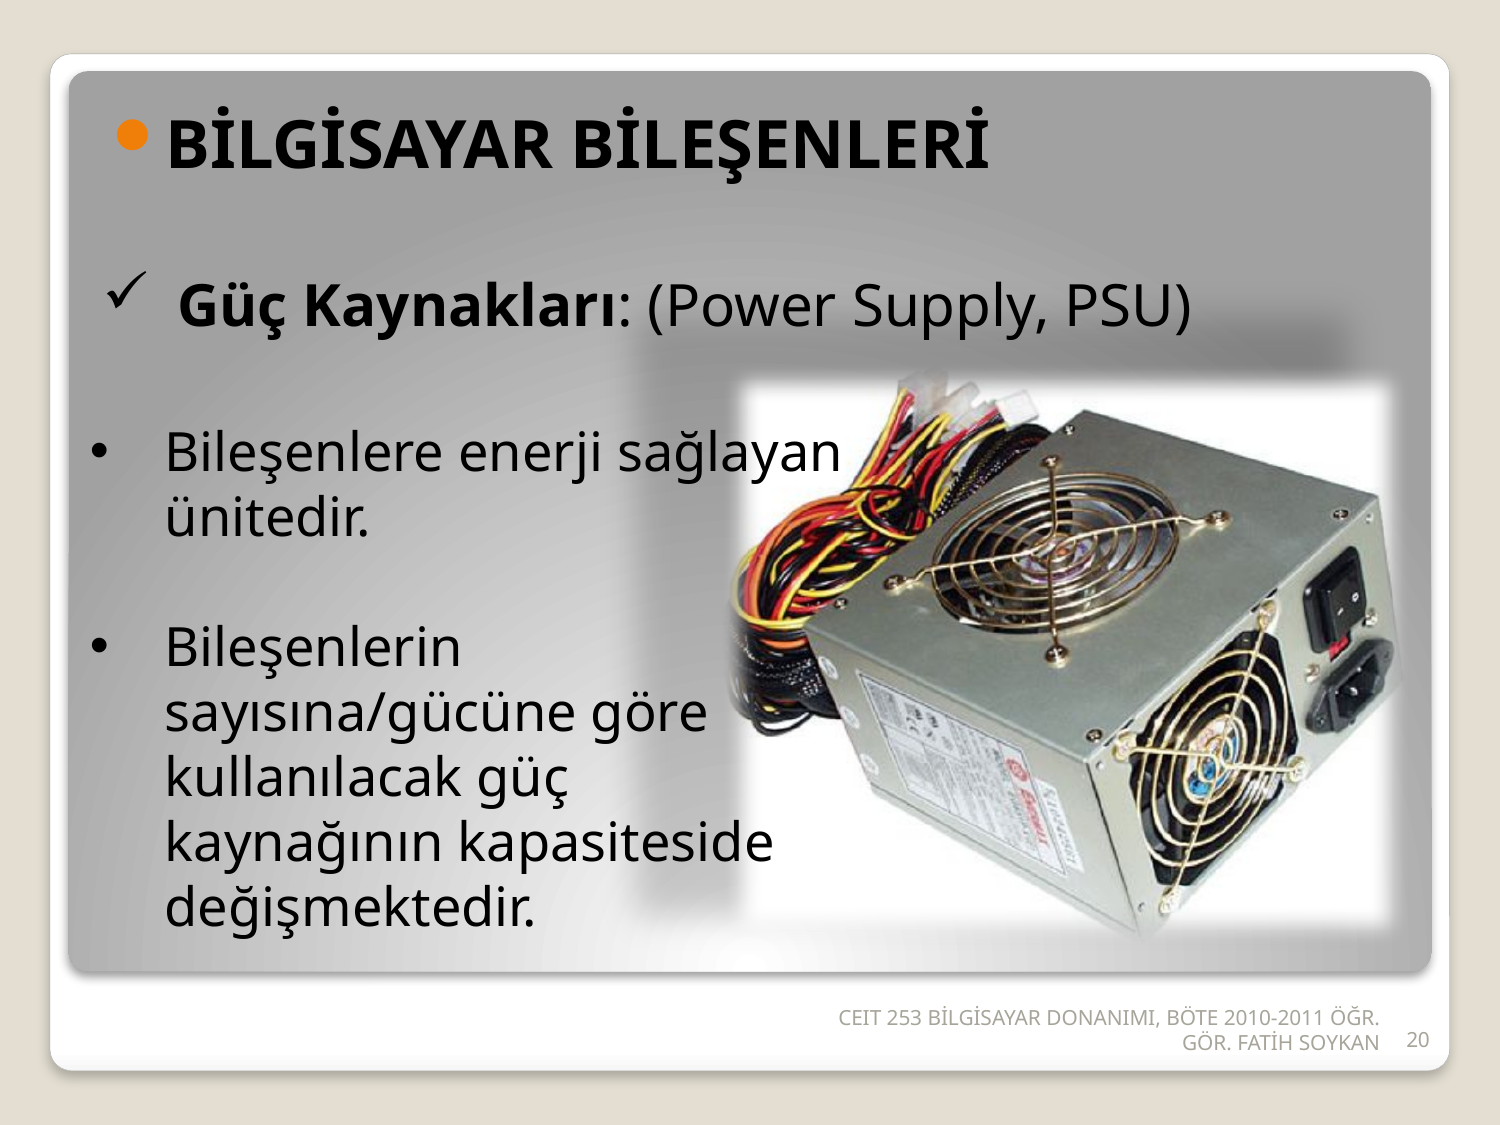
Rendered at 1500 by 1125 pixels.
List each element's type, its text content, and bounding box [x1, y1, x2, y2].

footer CEIT 253 BİLGİSAYAR DONANIMI, BÖTE 2010-2011 ÖĞR. GÖR. FATİH SOYKAN [800, 1002, 1395, 1063]
text_box Bileşenlere enerji sağlayan ünitedir. Bileşenlerin sayısına/gücüne göre kullanılacak güç kaynağının kapasiteside değişmektedir. [75, 409, 714, 945]
picture [721, 362, 1410, 948]
list BİLGİSAYAR BİLEŞENLERİ [82, 86, 1425, 300]
text_box Güç Kaynakları: (Power Supply, PSU) [87, 210, 1413, 409]
slide_number 20 [1395, 1002, 1445, 1063]
